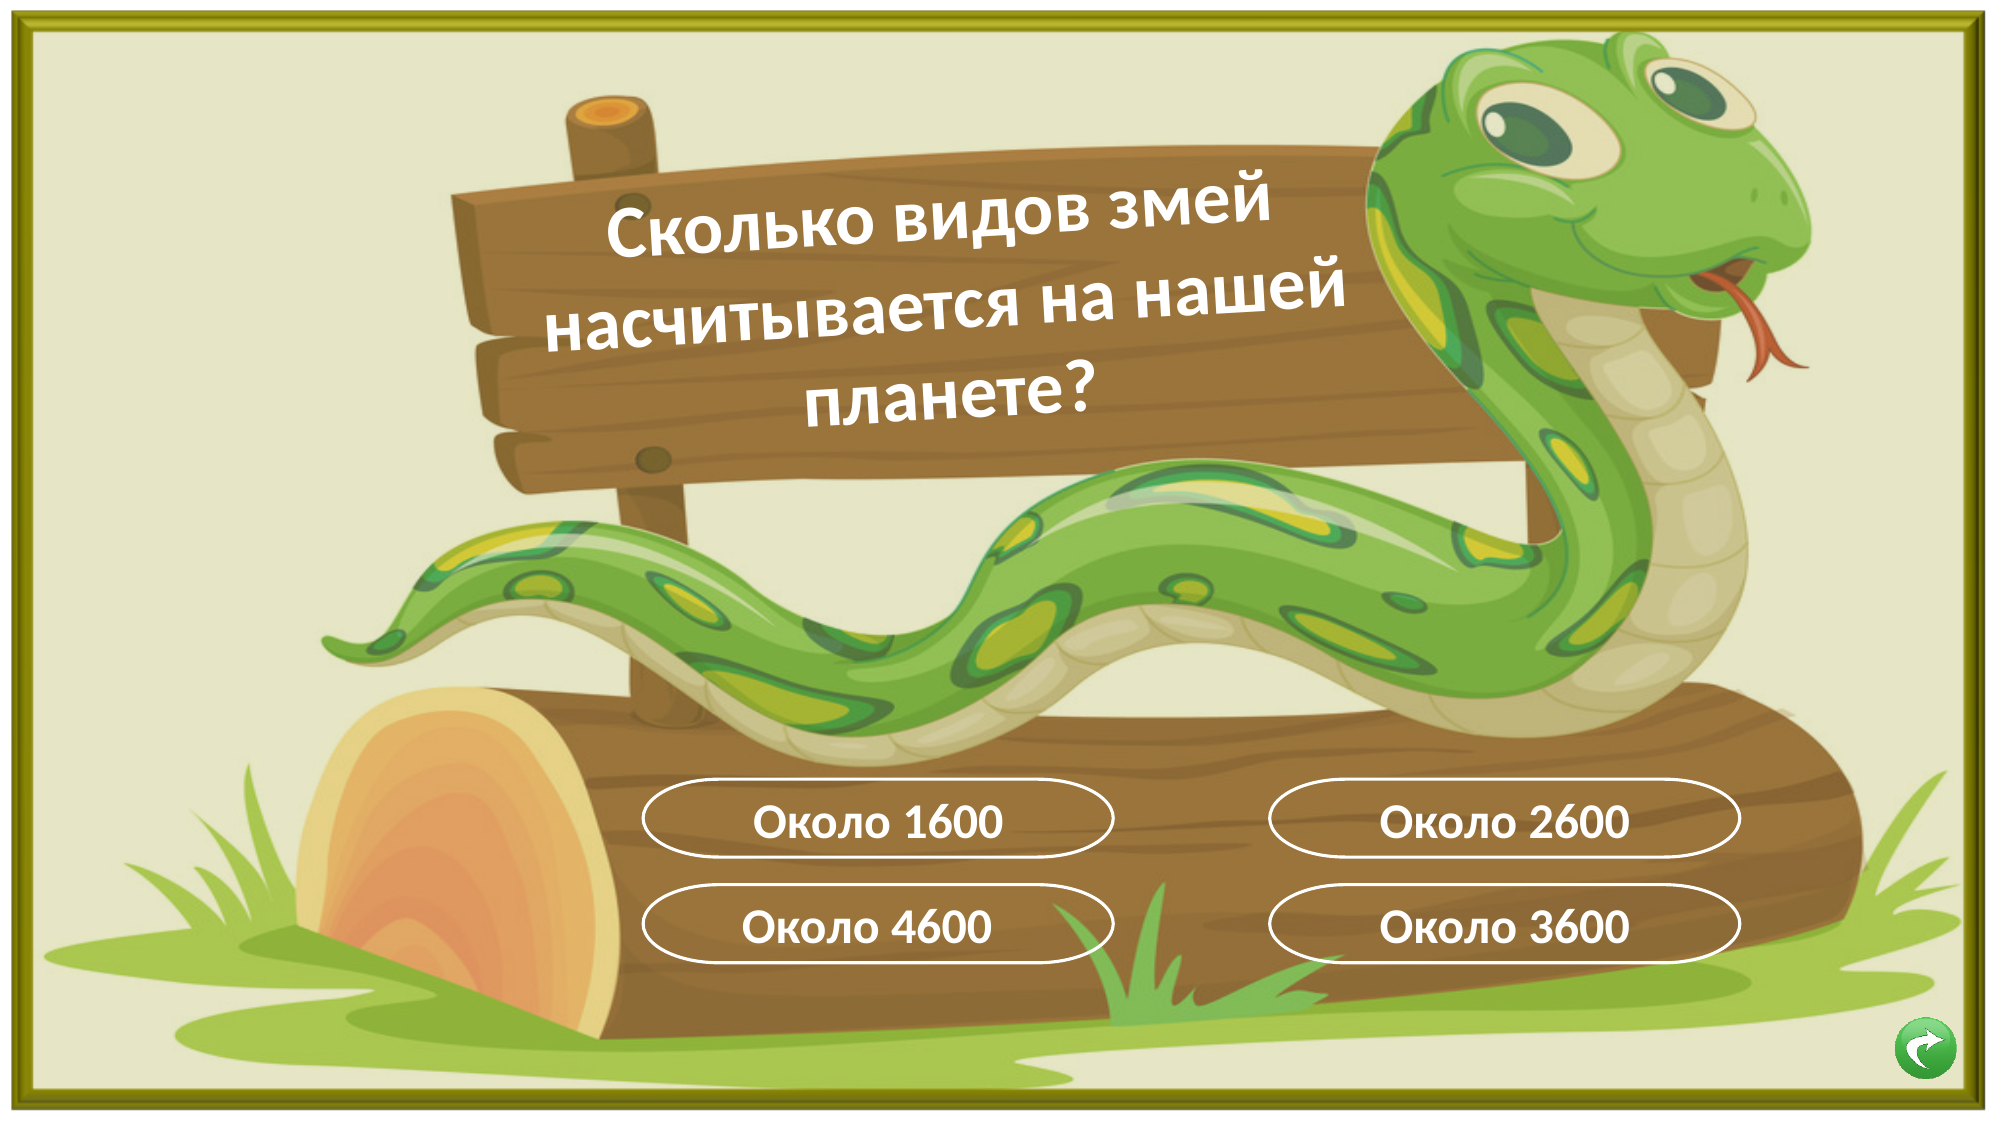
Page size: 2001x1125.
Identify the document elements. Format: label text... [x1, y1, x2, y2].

text_box Сколько видов змей насчитывается на нашей планете? [493, 130, 1397, 468]
picture [0, 0, 2001, 1125]
text_box Около 3600 [1268, 883, 1741, 964]
text_box Около 2600 [1268, 778, 1741, 859]
text_box Около 1600 [642, 778, 1115, 859]
text_box Около 4600 [642, 883, 1115, 964]
